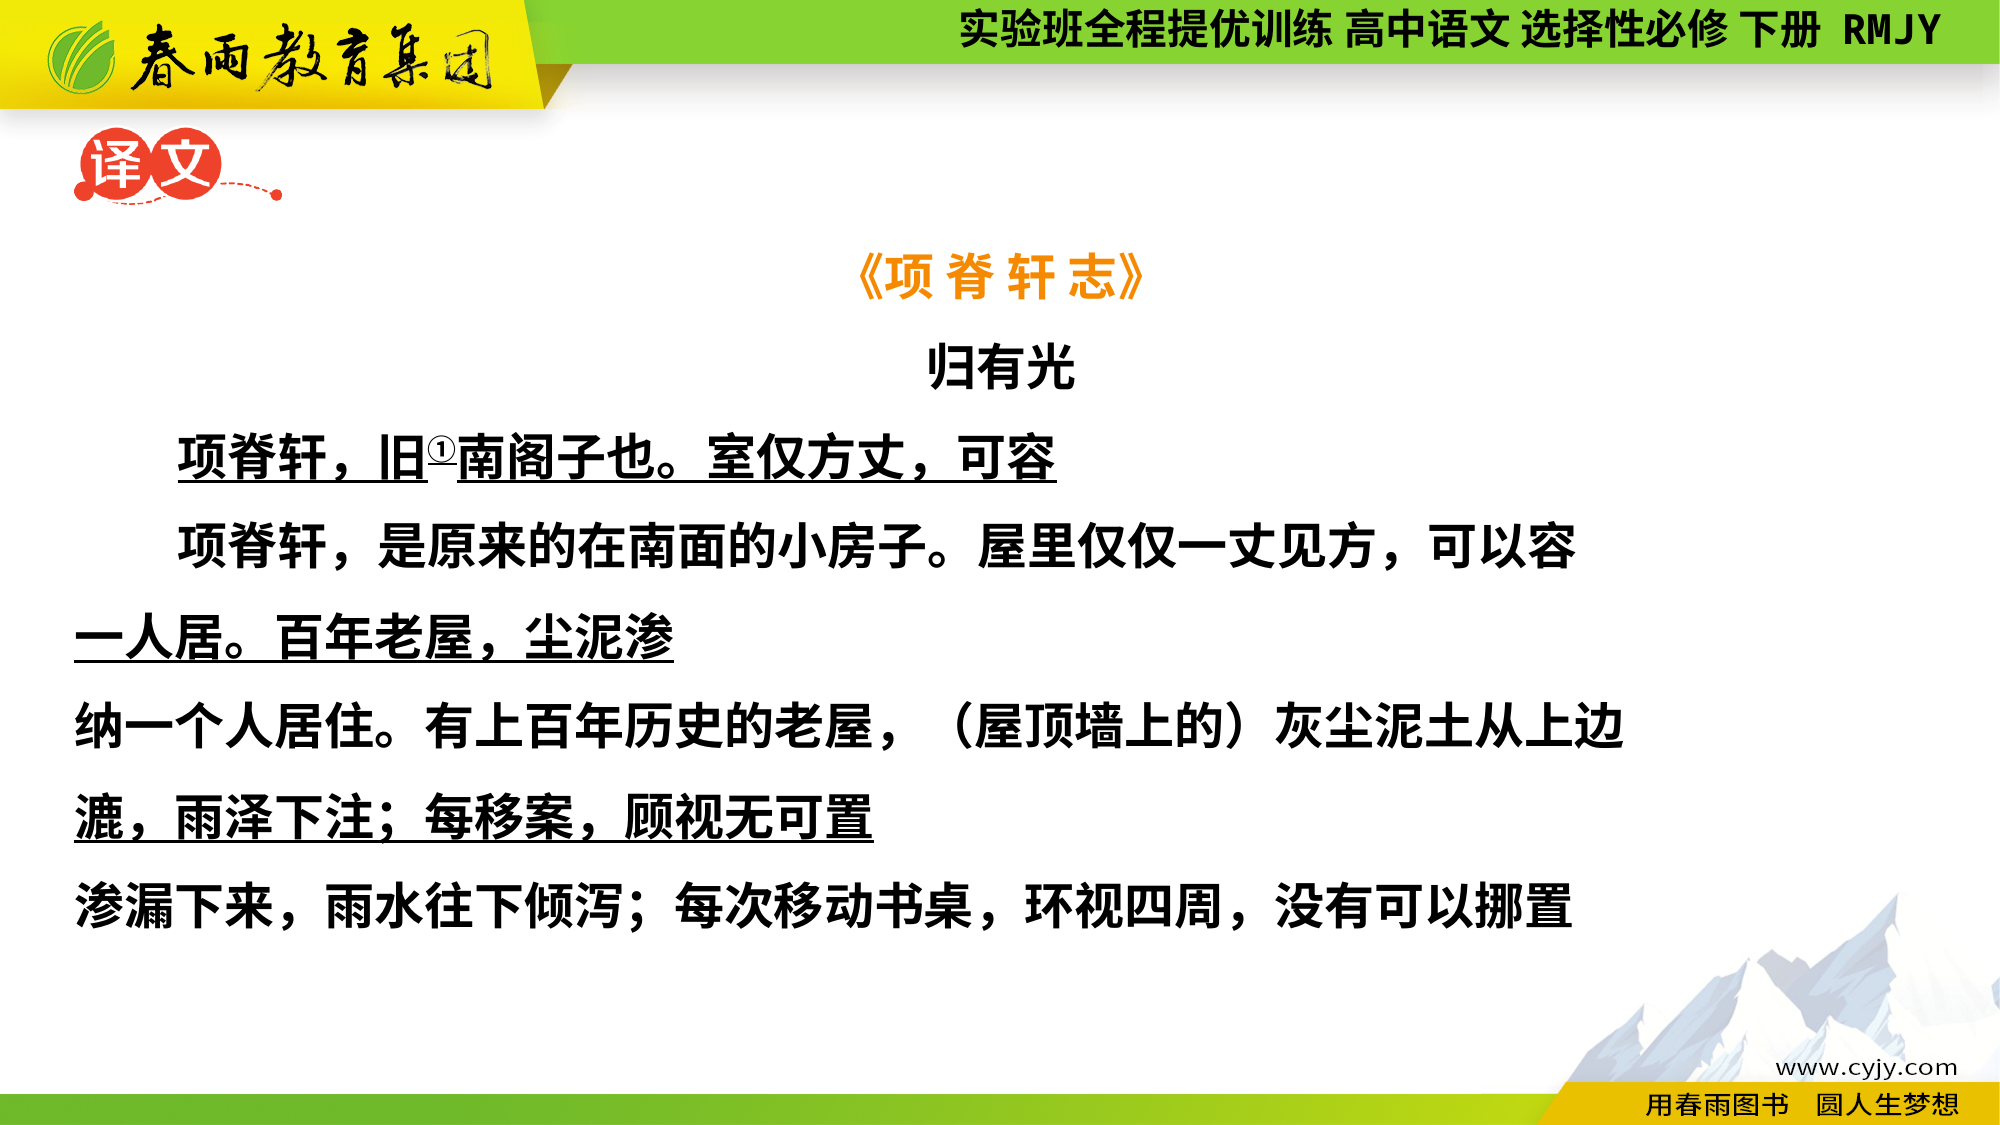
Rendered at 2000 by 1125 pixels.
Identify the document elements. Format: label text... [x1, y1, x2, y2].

picture [0, 0, 2000, 1125]
text_box 项脊轩，是原来的在南面的小房子。屋里仅仅一丈见方，可以容 纳一个人居住。有上百年历史的老屋，（屋顶墙上的）灰尘泥土从上边 渗漏下来，雨水往下倾泻；每次移动书桌，环视四周，没有可以挪置 [59, 476, 1944, 942]
